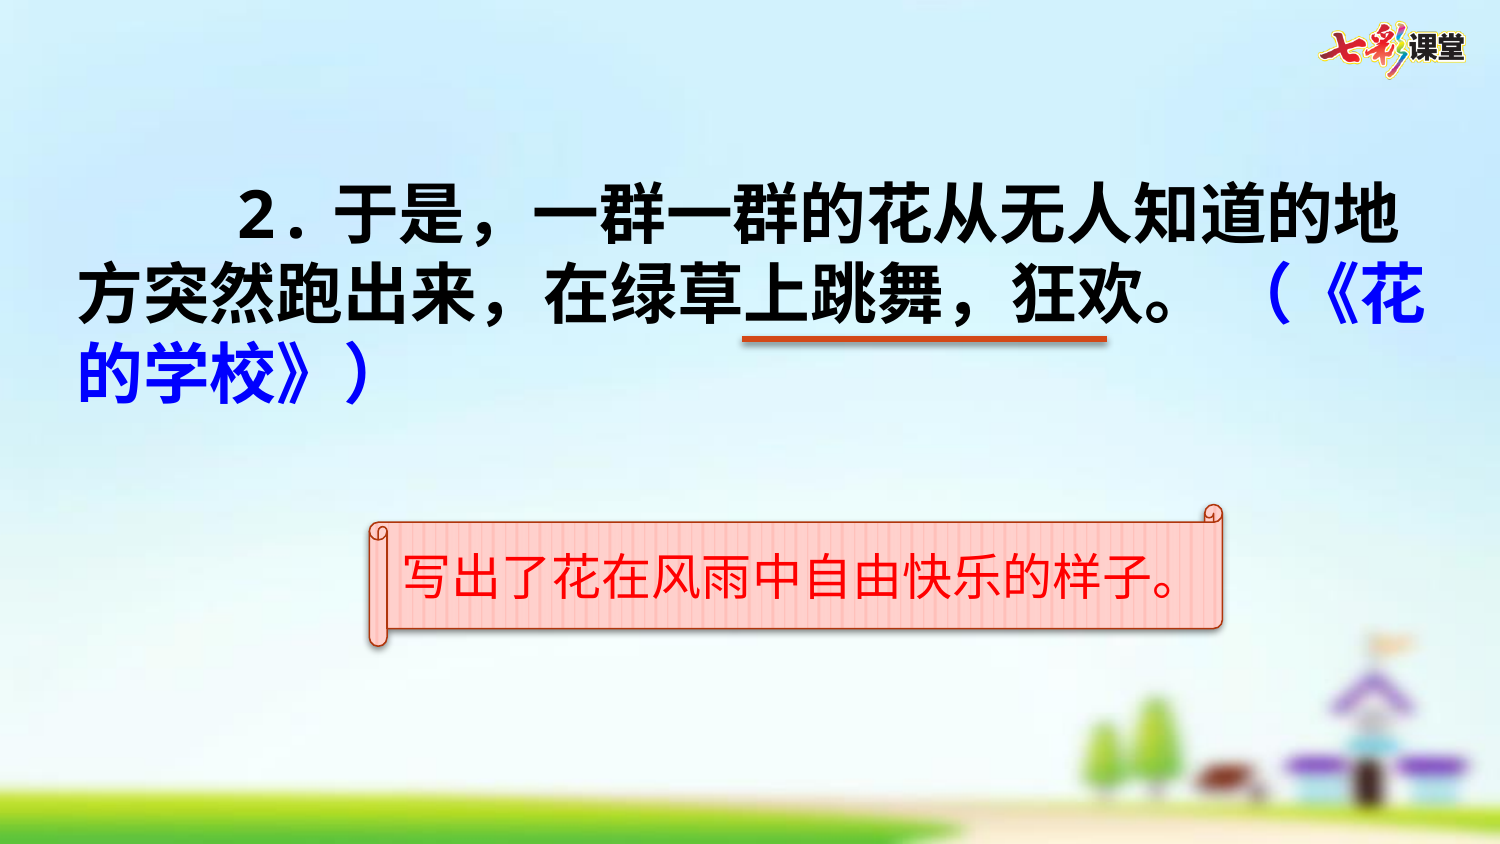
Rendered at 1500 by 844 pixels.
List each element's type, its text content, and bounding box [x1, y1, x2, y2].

picture [0, 0, 1500, 844]
text_box 写出了花在风雨中自由快乐的样子。 [368, 503, 1224, 647]
text_box 2.于是，一群一群的花从无人知道的地方突然跑出来，在绿草上跳舞，狂欢。 （《花的学校》） [61, 164, 1459, 844]
